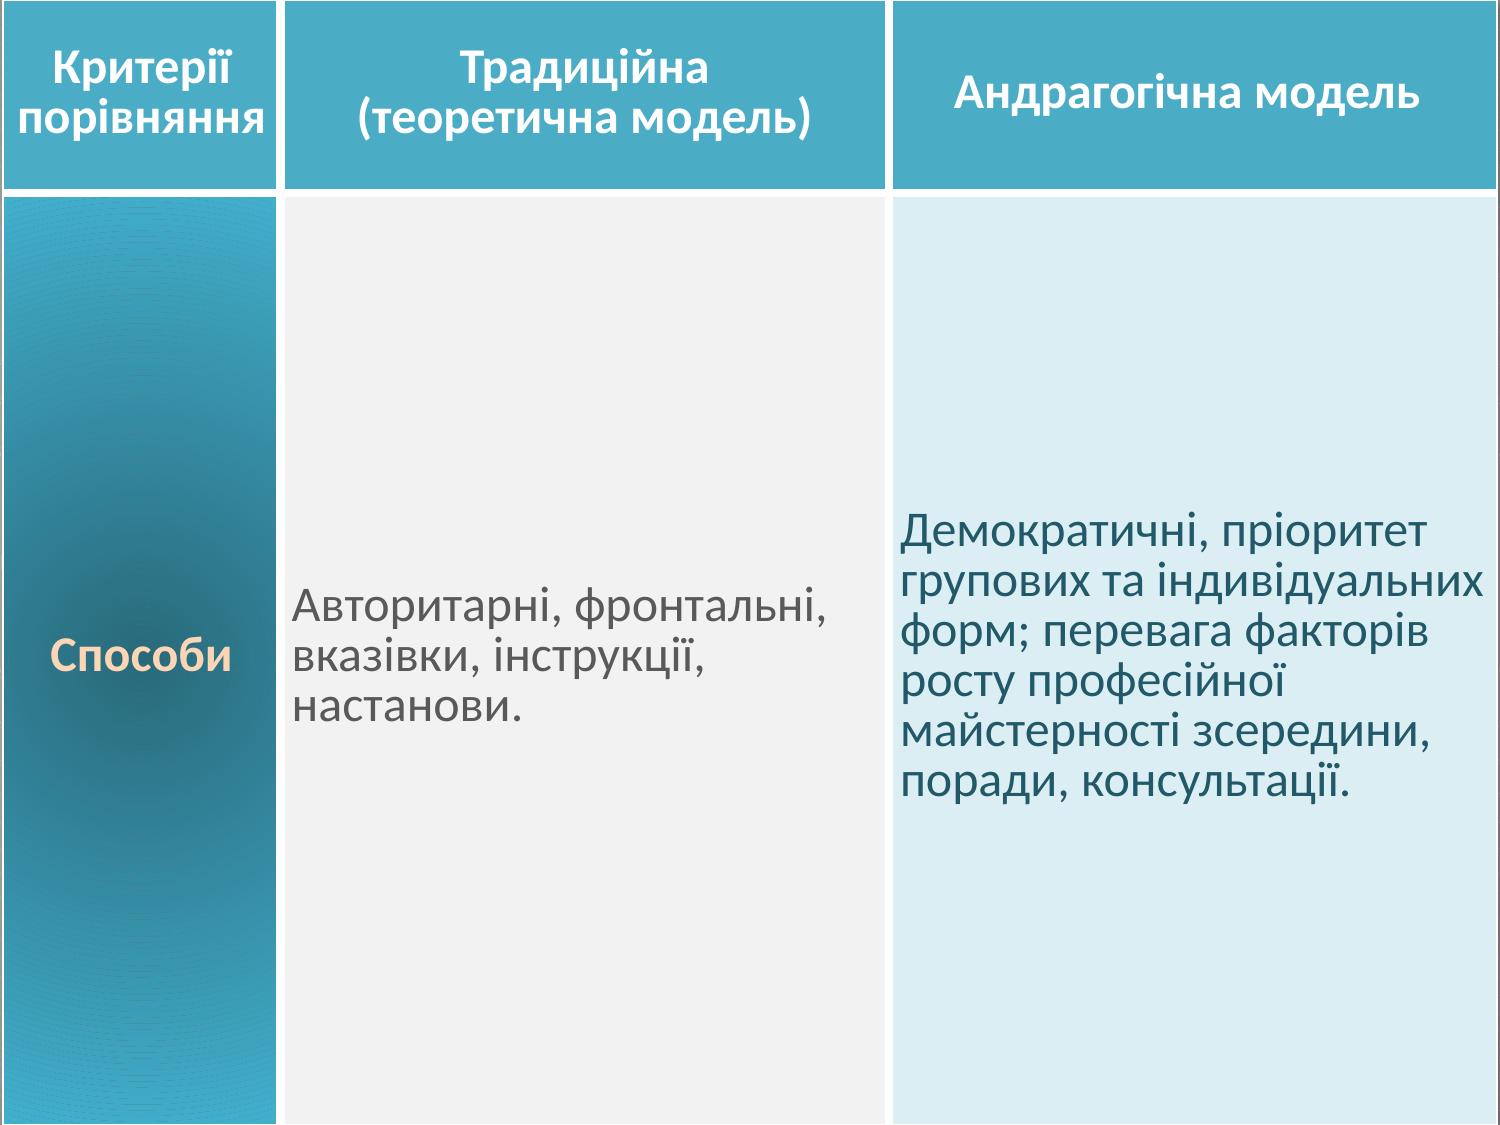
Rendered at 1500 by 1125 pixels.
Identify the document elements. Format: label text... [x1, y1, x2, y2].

table_cell Авторитарні, фронтальні, вказівки, інструкції, настанови. [285, 197, 885, 1124]
table_header Критерії порівняння [4, 1, 276, 189]
table_cell Способи [4, 197, 276, 1124]
table_cell Демократичні, пріоритет групових та індивідуальних форм; перевага факторів росту професійної майстерності зсередини, поради, консультації. [893, 197, 1496, 1124]
table_header Традиційна (теоретична модель) [285, 1, 885, 189]
table_header Андрагогічна модель [893, 1, 1496, 189]
